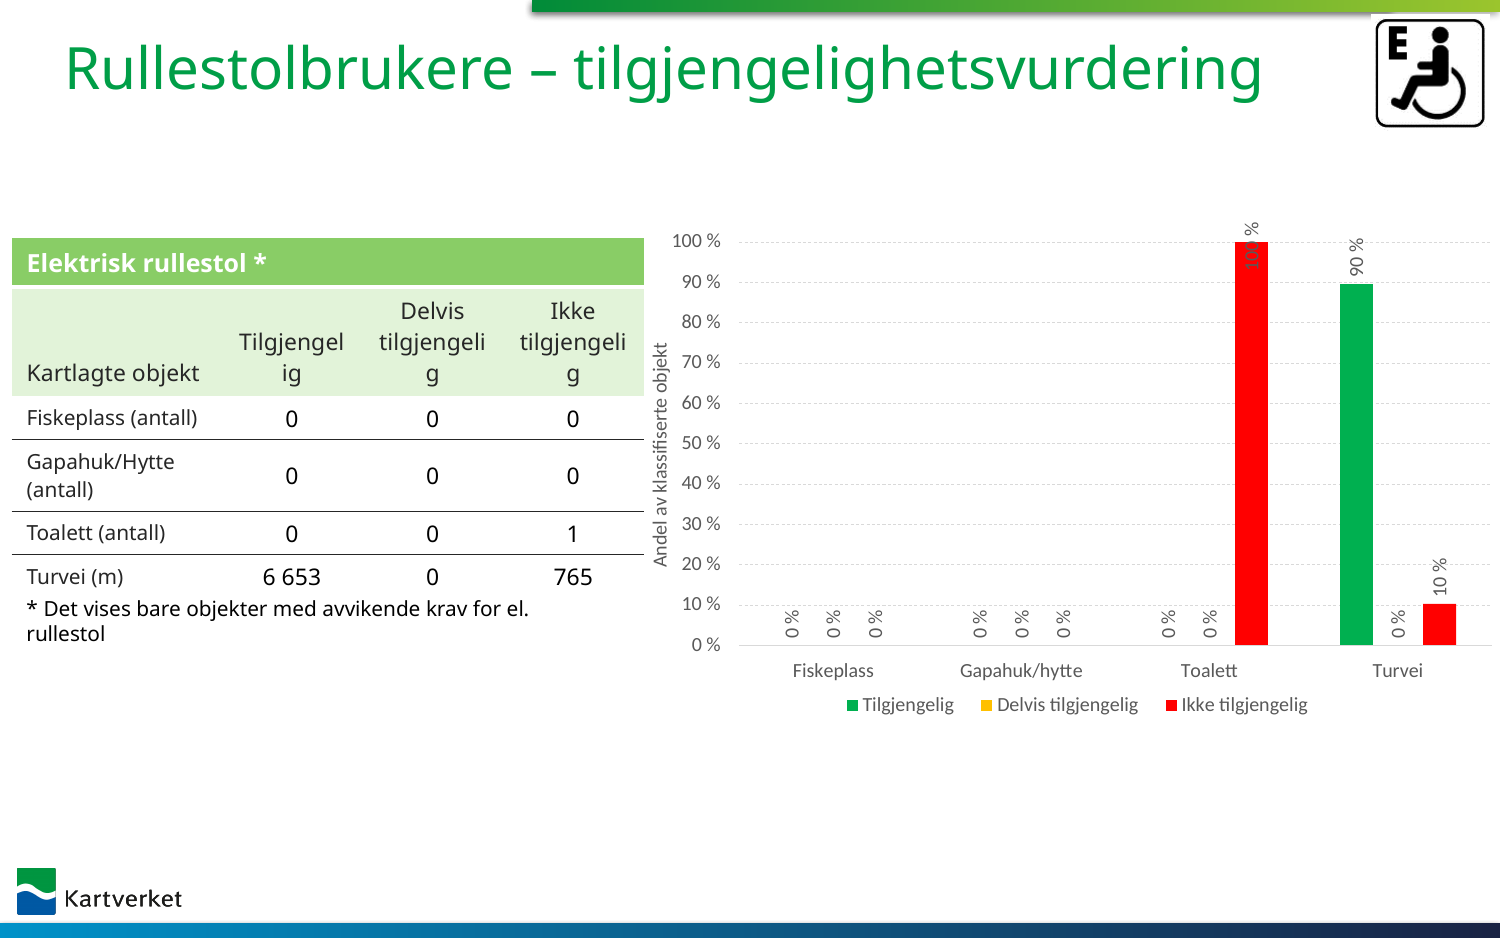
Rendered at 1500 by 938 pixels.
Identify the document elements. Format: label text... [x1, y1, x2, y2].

table_cell 0 [503, 440, 638, 511]
table_cell 0 [222, 396, 362, 439]
table_cell 0 [222, 440, 362, 511]
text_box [1371, 13, 1491, 133]
table_cell Kartlagte objekt [12, 289, 222, 396]
table_cell 765 [503, 555, 638, 598]
text_box Rullestolbrukere – tilgjengelighetsvurdering [49, 12, 1372, 109]
table_cell 0 [222, 512, 362, 554]
table_cell 1 [503, 512, 638, 554]
table_cell 6 653 [222, 555, 362, 588]
table_cell 0 [362, 440, 503, 511]
table_cell Turvei (m) [12, 555, 222, 588]
table_header Elektrisk rullestol * [12, 238, 638, 285]
table_cell Tilgjengelig [222, 289, 362, 396]
picture [643, 218, 1500, 728]
table_cell Delvis tilgjengelig [362, 289, 503, 396]
table_cell Gapahuk/Hytte (antall) [12, 440, 222, 511]
table_cell 0 [362, 512, 503, 554]
table_cell 0 [362, 396, 503, 439]
table_cell 0 [362, 555, 503, 588]
table_cell 0 [503, 396, 638, 439]
table_cell Ikke tilgjengelig [503, 289, 638, 396]
text_box * Det vises bare objekter med avvikende krav for el. rullestol [11, 588, 597, 653]
table_cell Fiskeplass (antall) [12, 396, 222, 439]
table_cell Toalett (antall) [12, 512, 222, 554]
